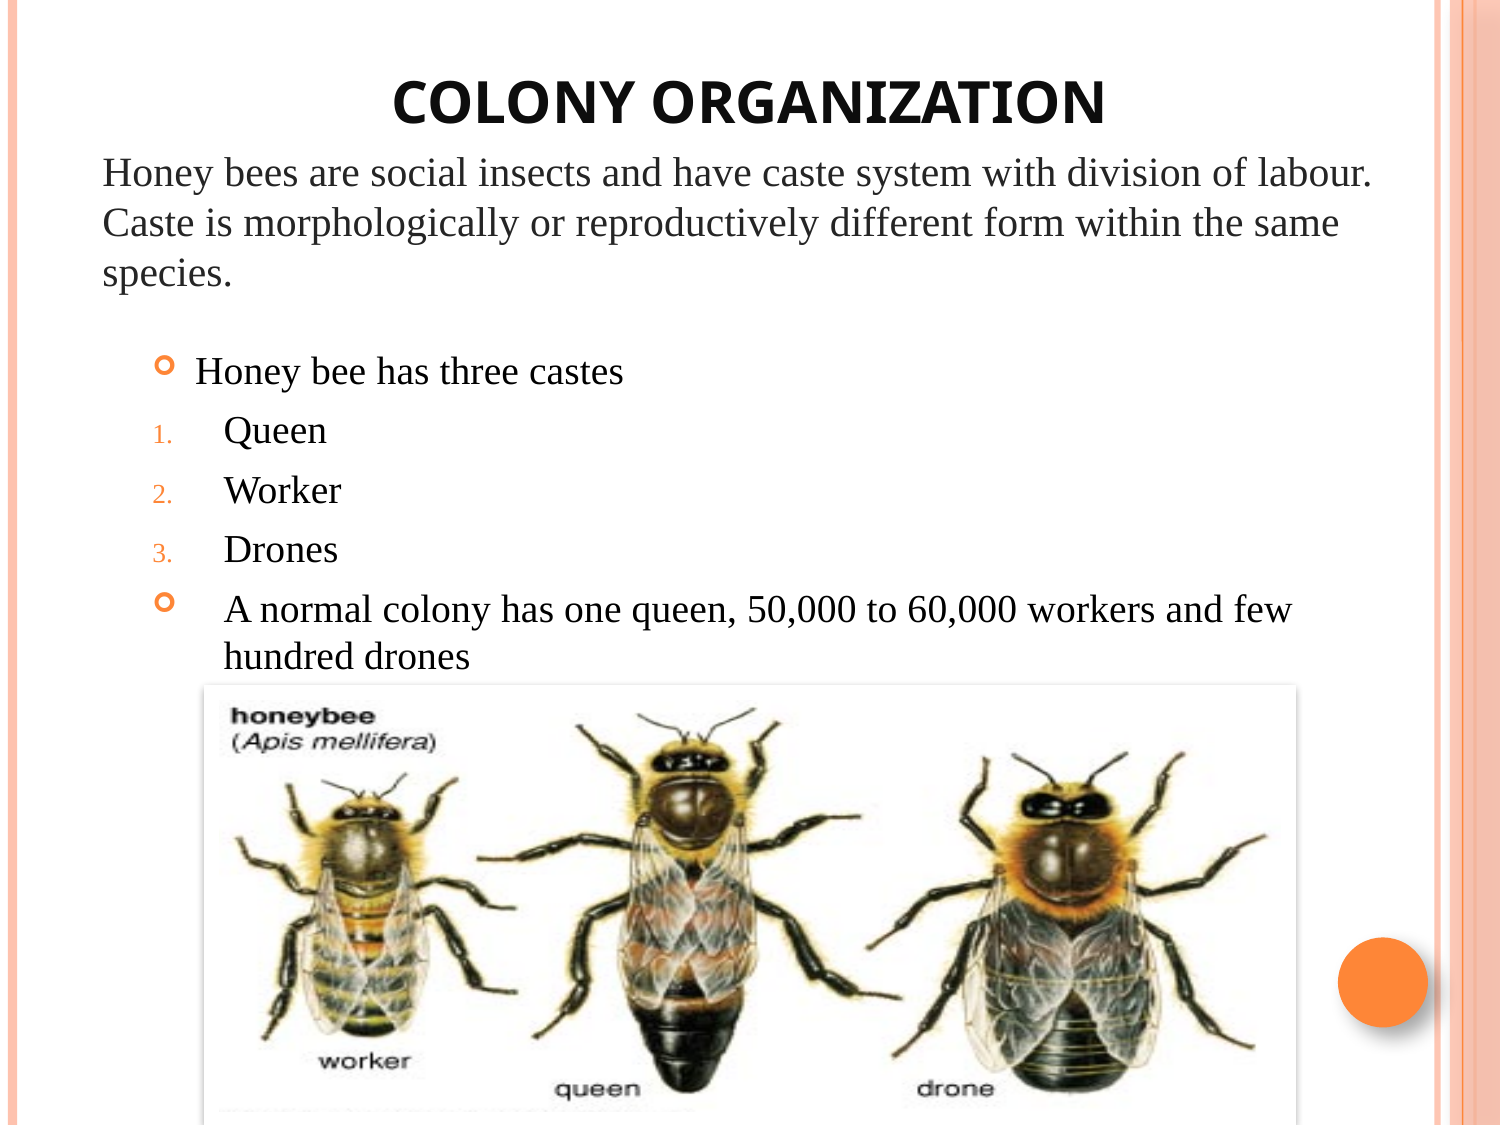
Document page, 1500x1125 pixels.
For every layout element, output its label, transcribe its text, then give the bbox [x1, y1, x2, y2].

title Colony Organization [135, 48, 1364, 137]
picture [218, 699, 1282, 1113]
text_box Honey bees are social insects and have caste system with division of labour. Caste is morphologically or reproductively different form within the same species. [87, 137, 1400, 303]
list Honey bee has three castes Queen Worker Drones A normal colony has one queen, 50,000 to 60,000 workers and few hundred drones [137, 337, 1363, 688]
